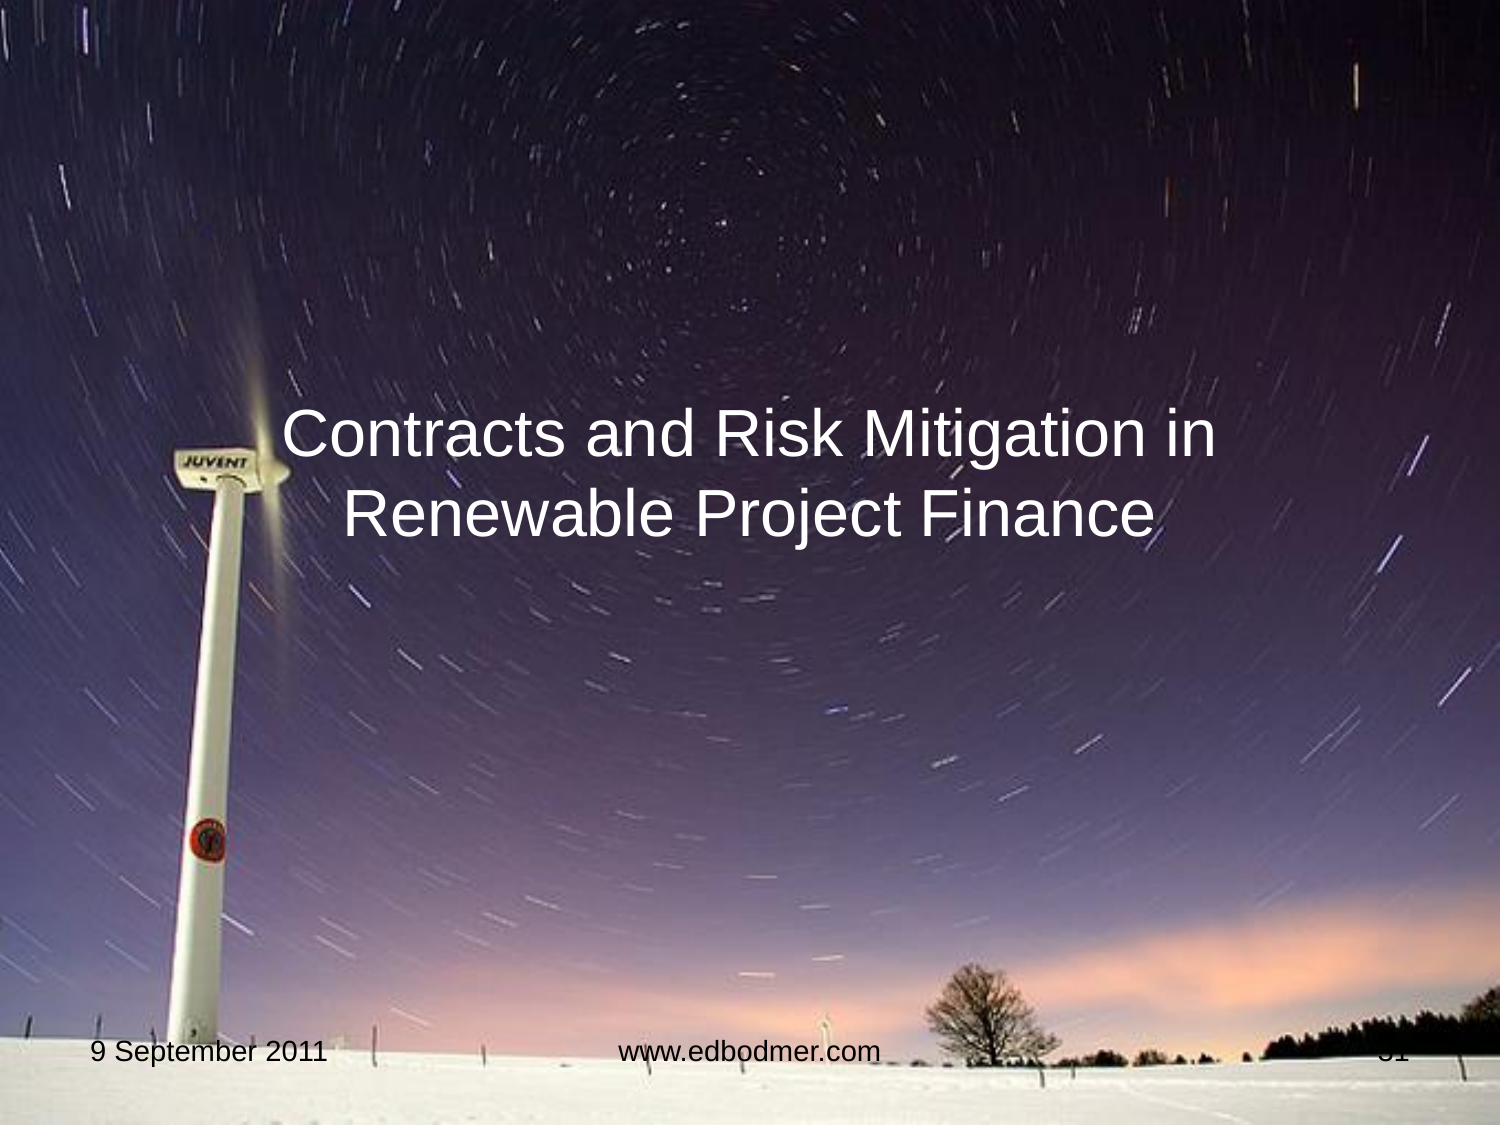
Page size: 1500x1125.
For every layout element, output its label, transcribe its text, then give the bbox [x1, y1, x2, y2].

footer www.edbodmer.com [512, 1024, 988, 1103]
slide_number 31 [1074, 1024, 1426, 1103]
title Contracts and Risk Mitigation in Renewable Project Finance [112, 349, 1388, 591]
picture [0, 0, 1500, 1125]
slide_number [74, 1024, 426, 1103]
